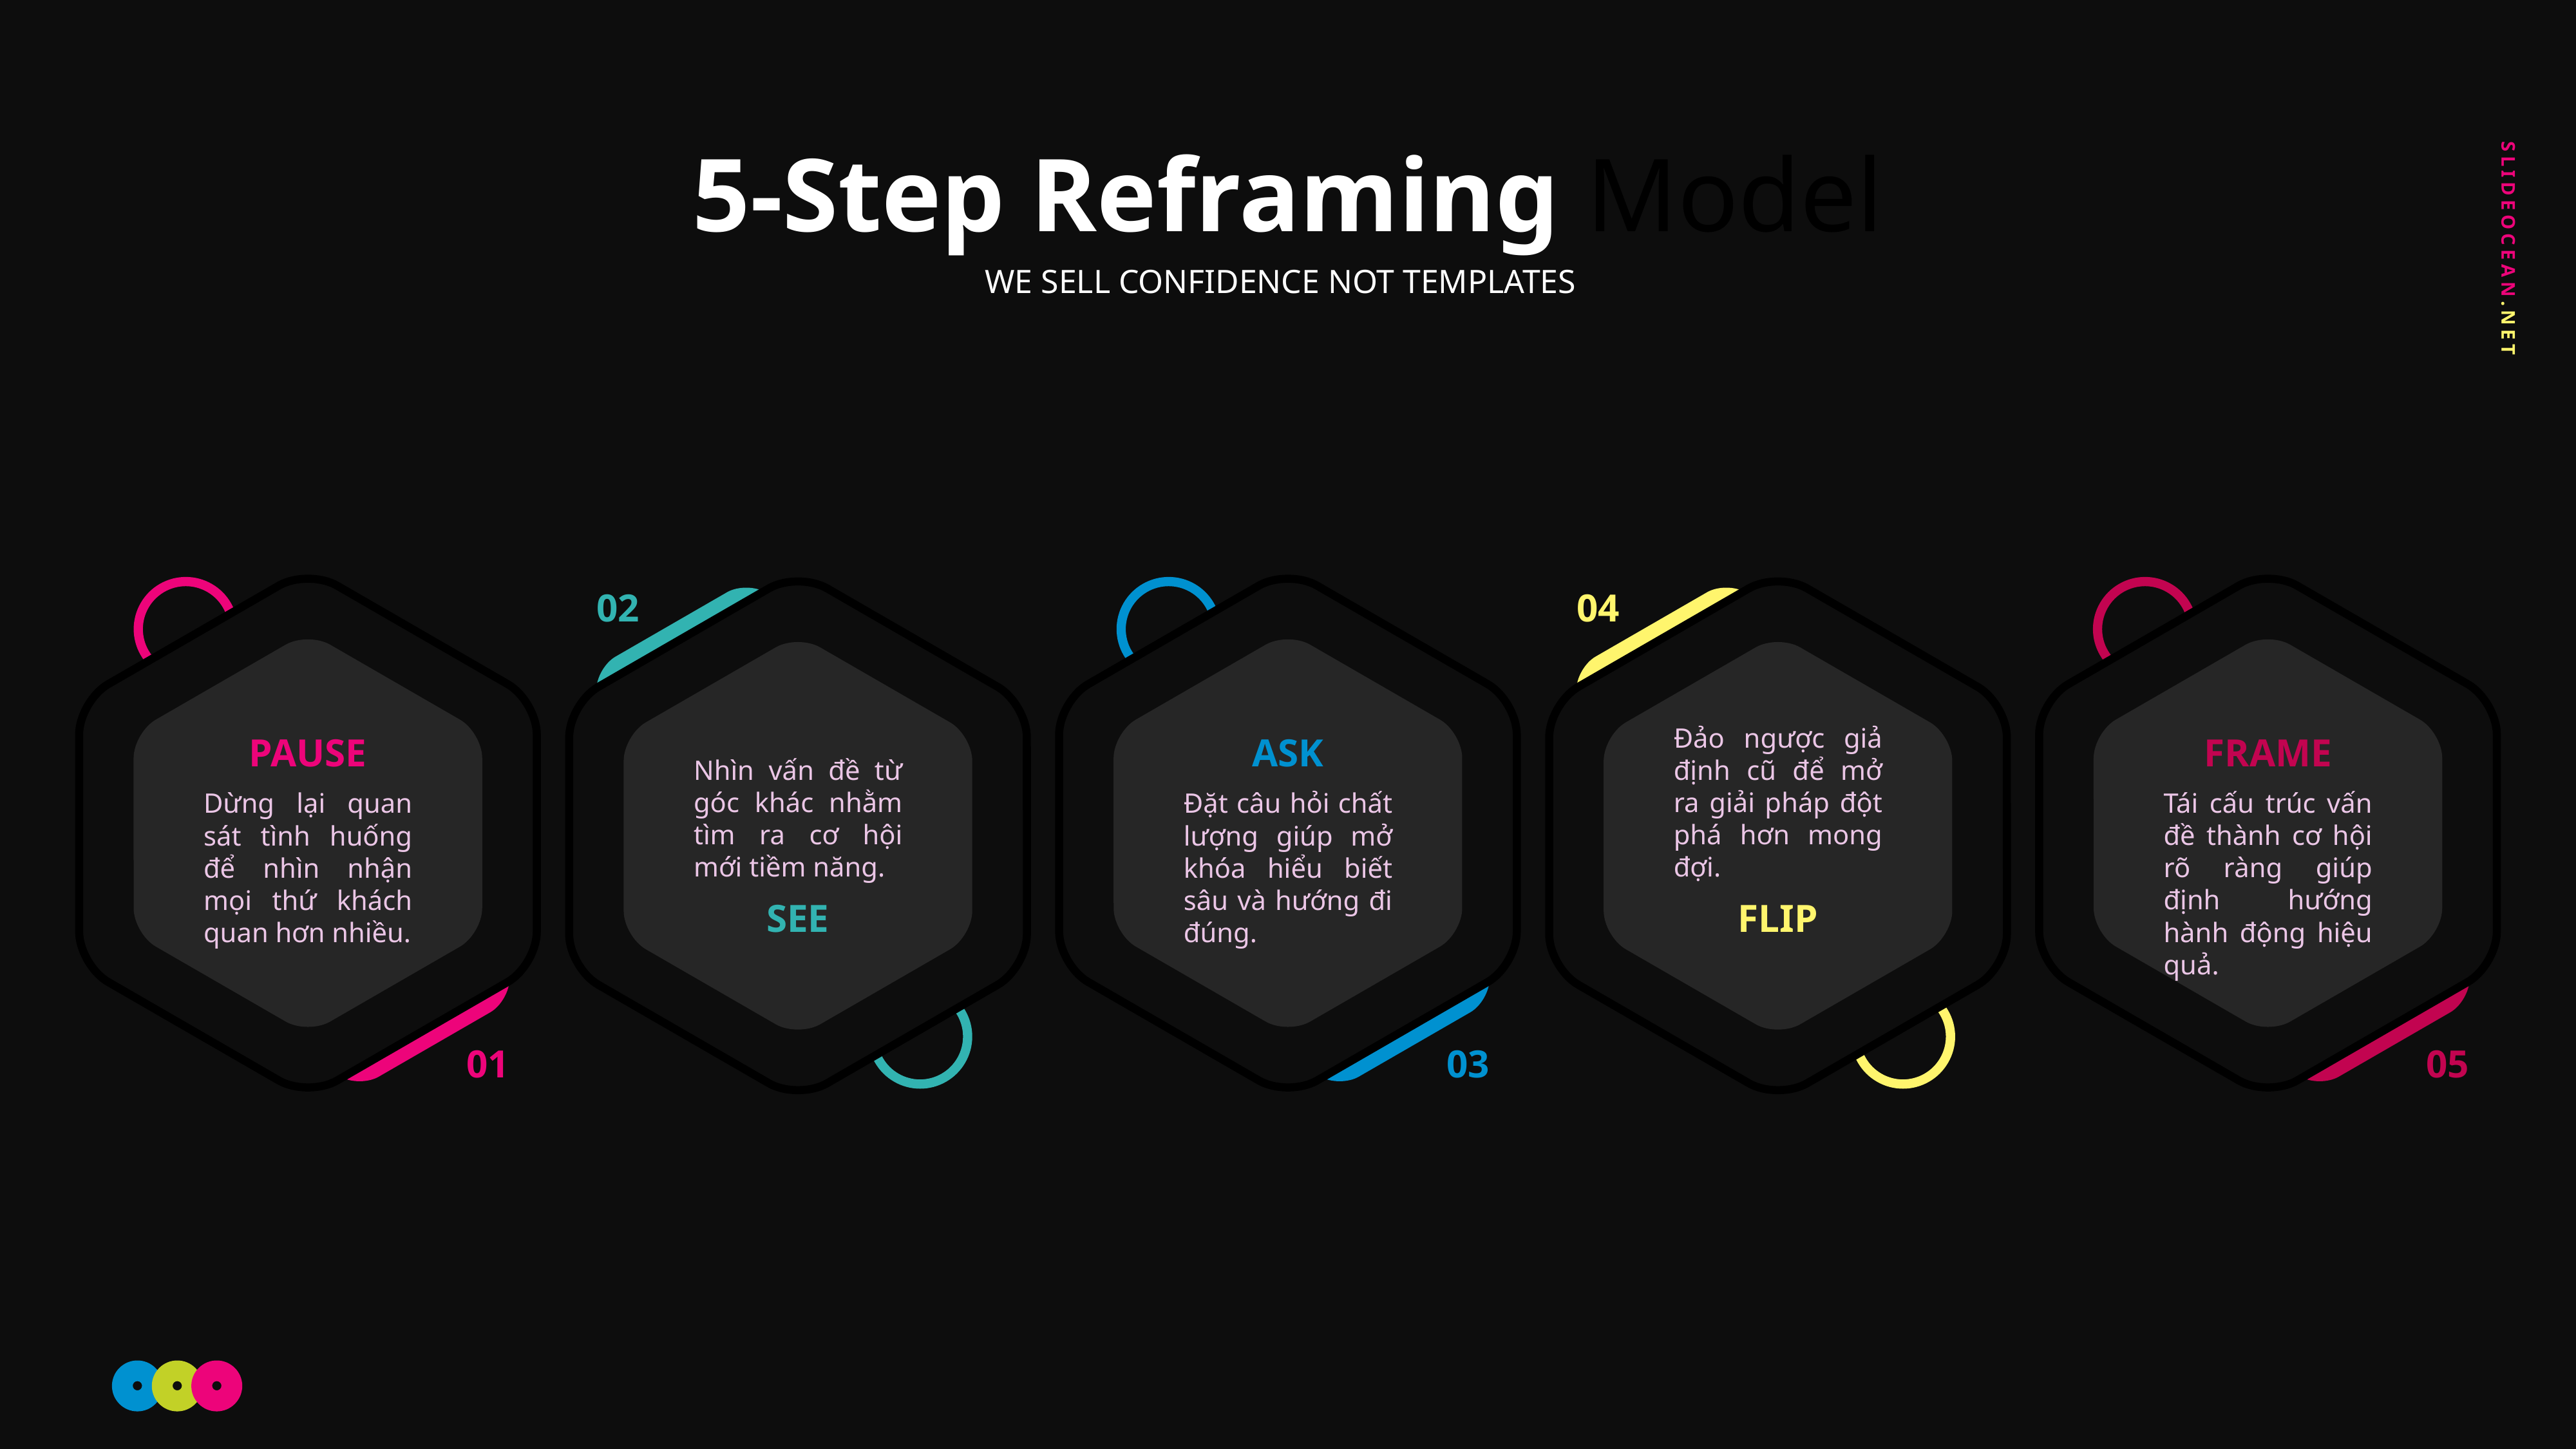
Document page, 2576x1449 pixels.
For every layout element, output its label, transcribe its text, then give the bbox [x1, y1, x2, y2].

text_box WE SELL CONFIDENCE NOT TEMPLATES [975, 256, 1586, 305]
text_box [1146, 724, 1430, 954]
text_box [2126, 724, 2410, 954]
text_box [2129, 576, 2161, 578]
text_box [1059, 578, 1517, 1088]
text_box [2038, 578, 2497, 1088]
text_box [1636, 714, 1920, 945]
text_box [1549, 581, 2007, 1091]
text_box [569, 581, 1027, 1091]
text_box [166, 724, 450, 954]
text_box [170, 576, 202, 578]
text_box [79, 578, 538, 1088]
text_box [1153, 576, 1185, 578]
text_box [656, 746, 940, 945]
text_box 5-Step Reframing Model [683, 126, 1893, 257]
